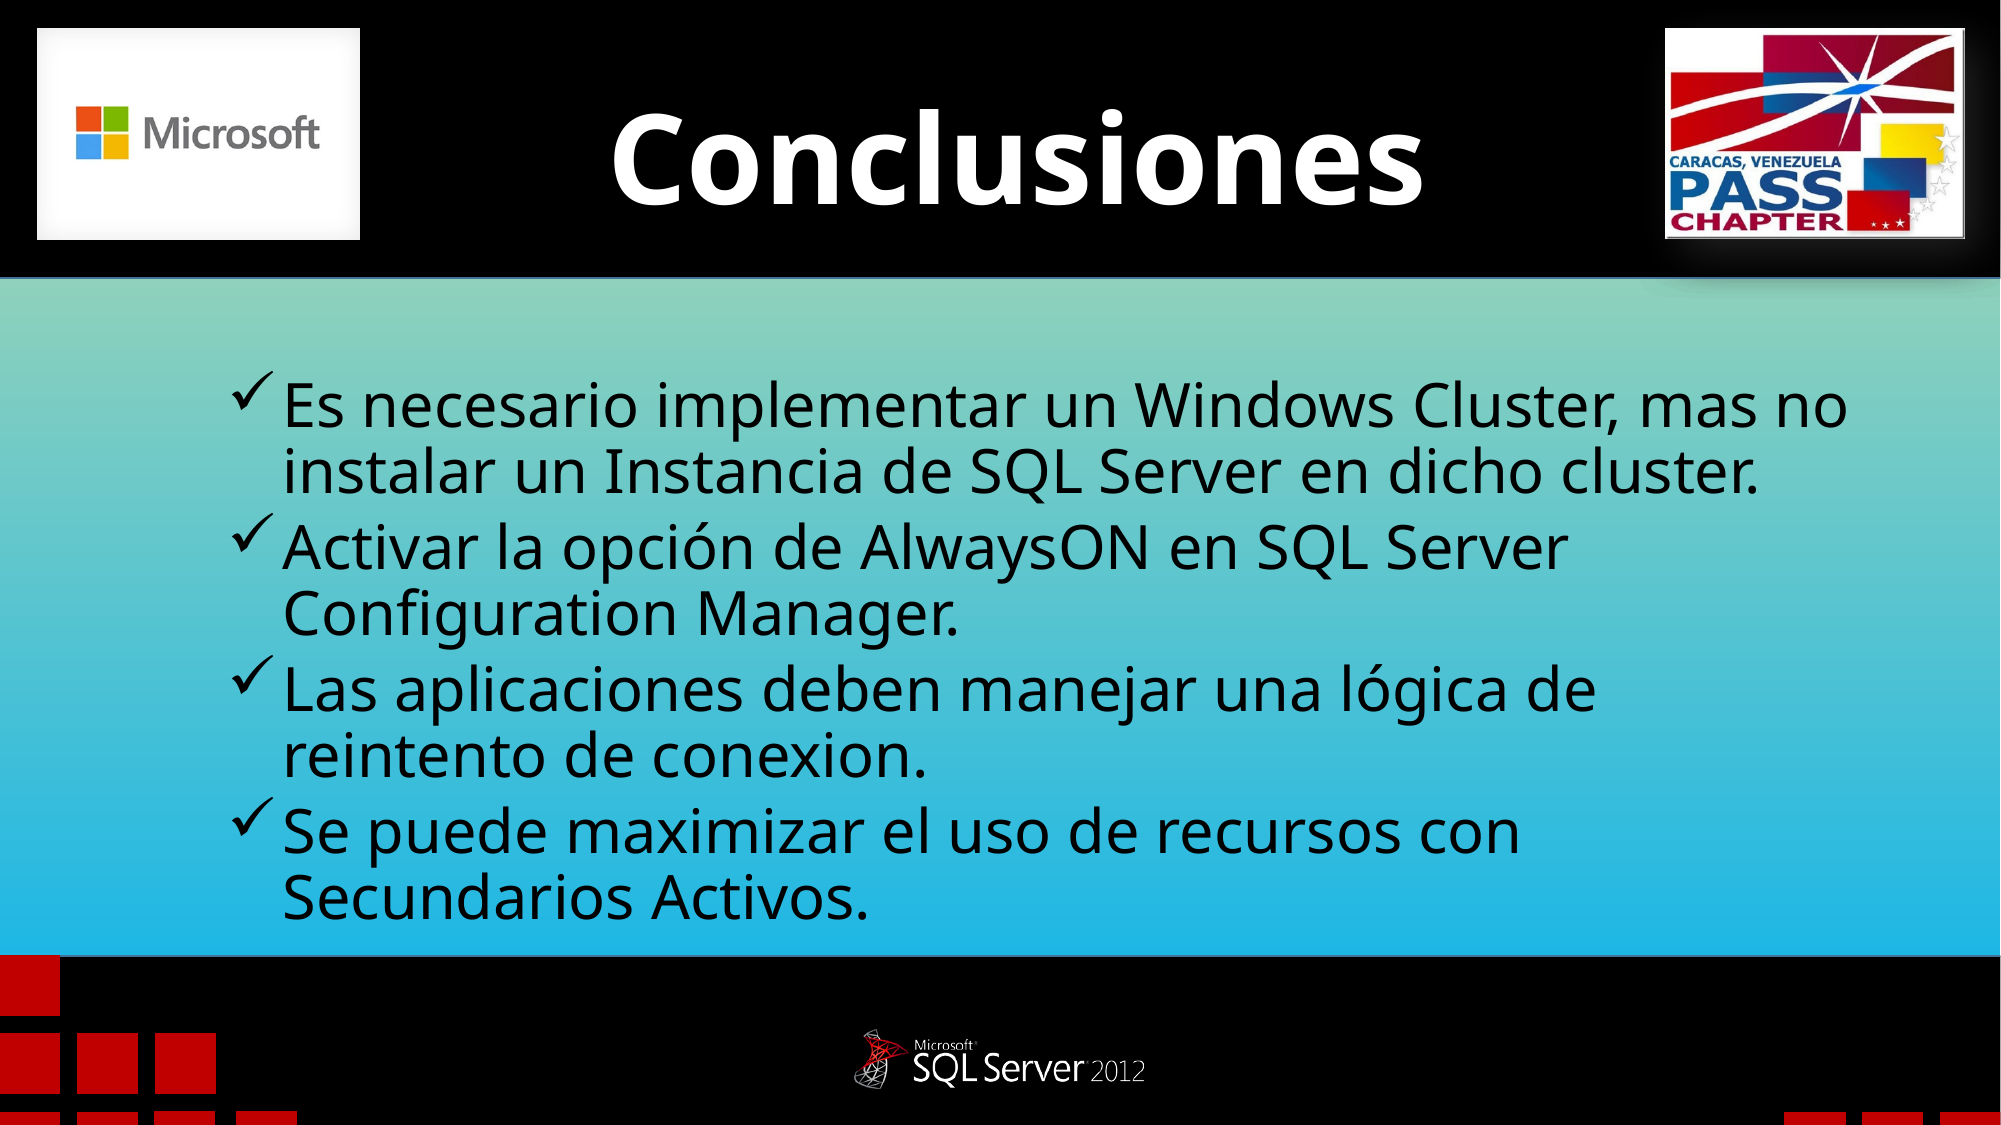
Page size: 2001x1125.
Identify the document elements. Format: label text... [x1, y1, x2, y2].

picture [37, 28, 360, 240]
text_box Es necesario implementar un Windows Cluster, mas no instalar un Instancia de SQL Server en dicho cluster. Activar la opción de AlwaysON en SQL Server Configuration Manager. Las aplicaciones deben manejar una lógica de reintento de conexion. Se puede maximizar el uso de recursos con Secundarios Activos. [137, 284, 1874, 960]
picture [822, 959, 1178, 1125]
text_box Conclusiones [406, 28, 1630, 240]
picture [1665, 28, 1965, 239]
